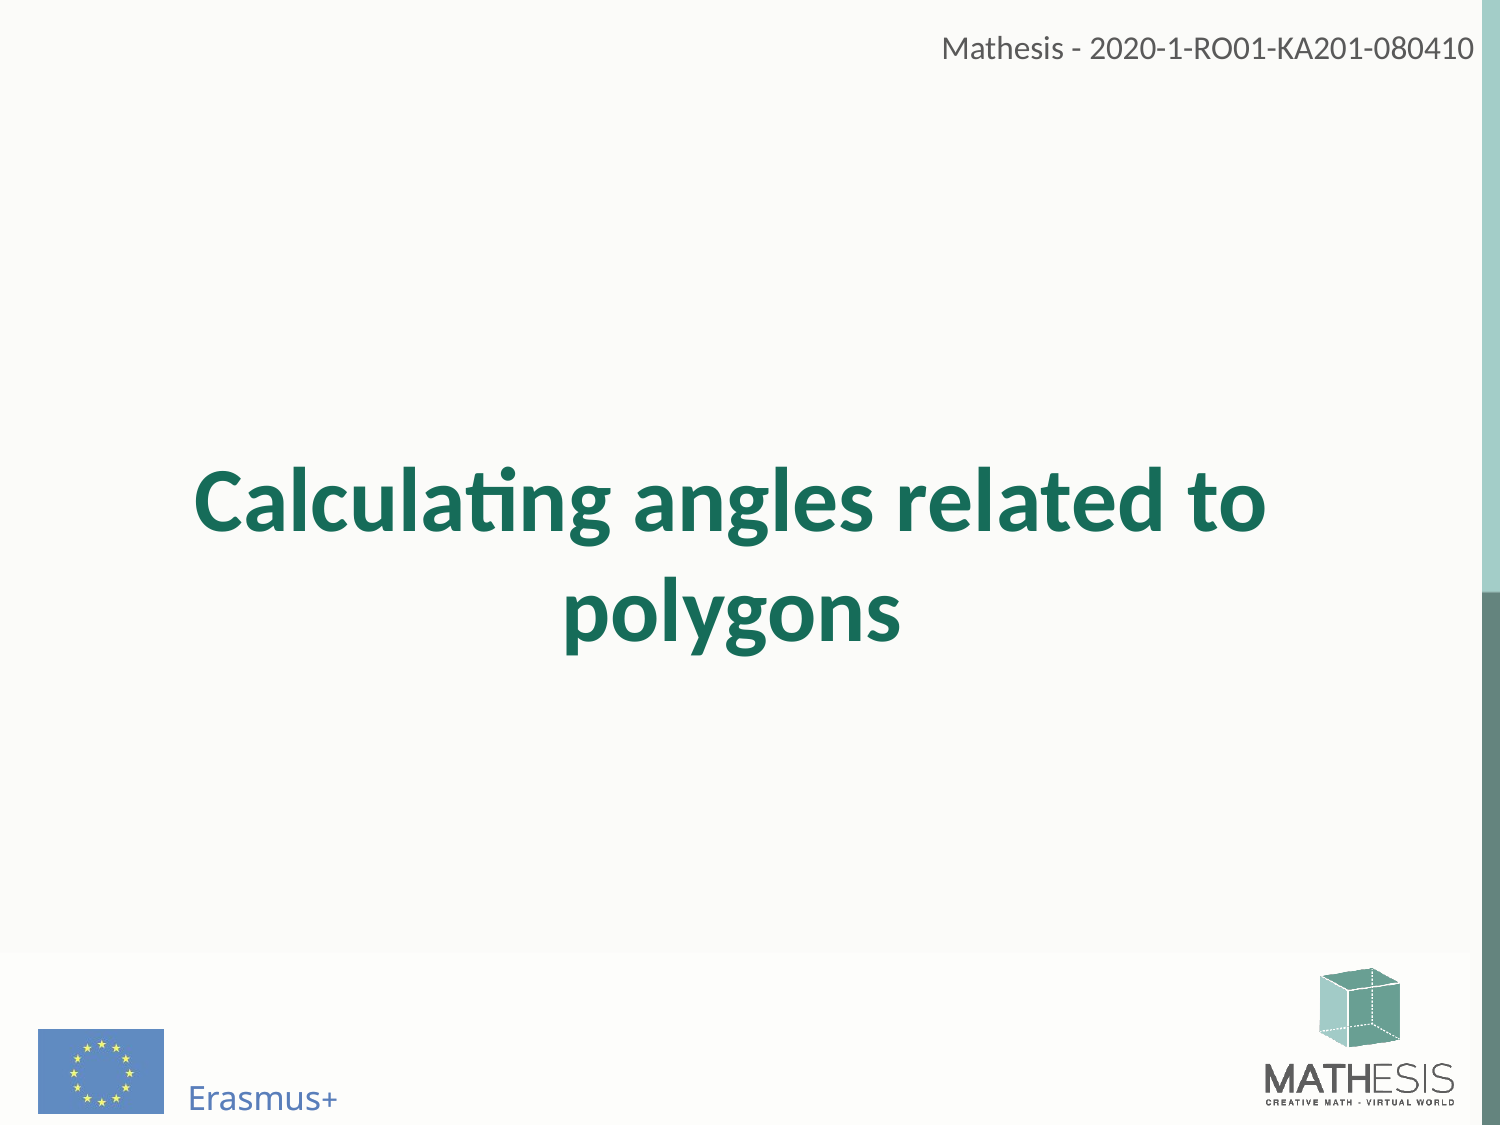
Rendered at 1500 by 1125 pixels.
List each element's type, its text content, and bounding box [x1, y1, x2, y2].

title Calculating angles related to polygons [53, 432, 1411, 674]
